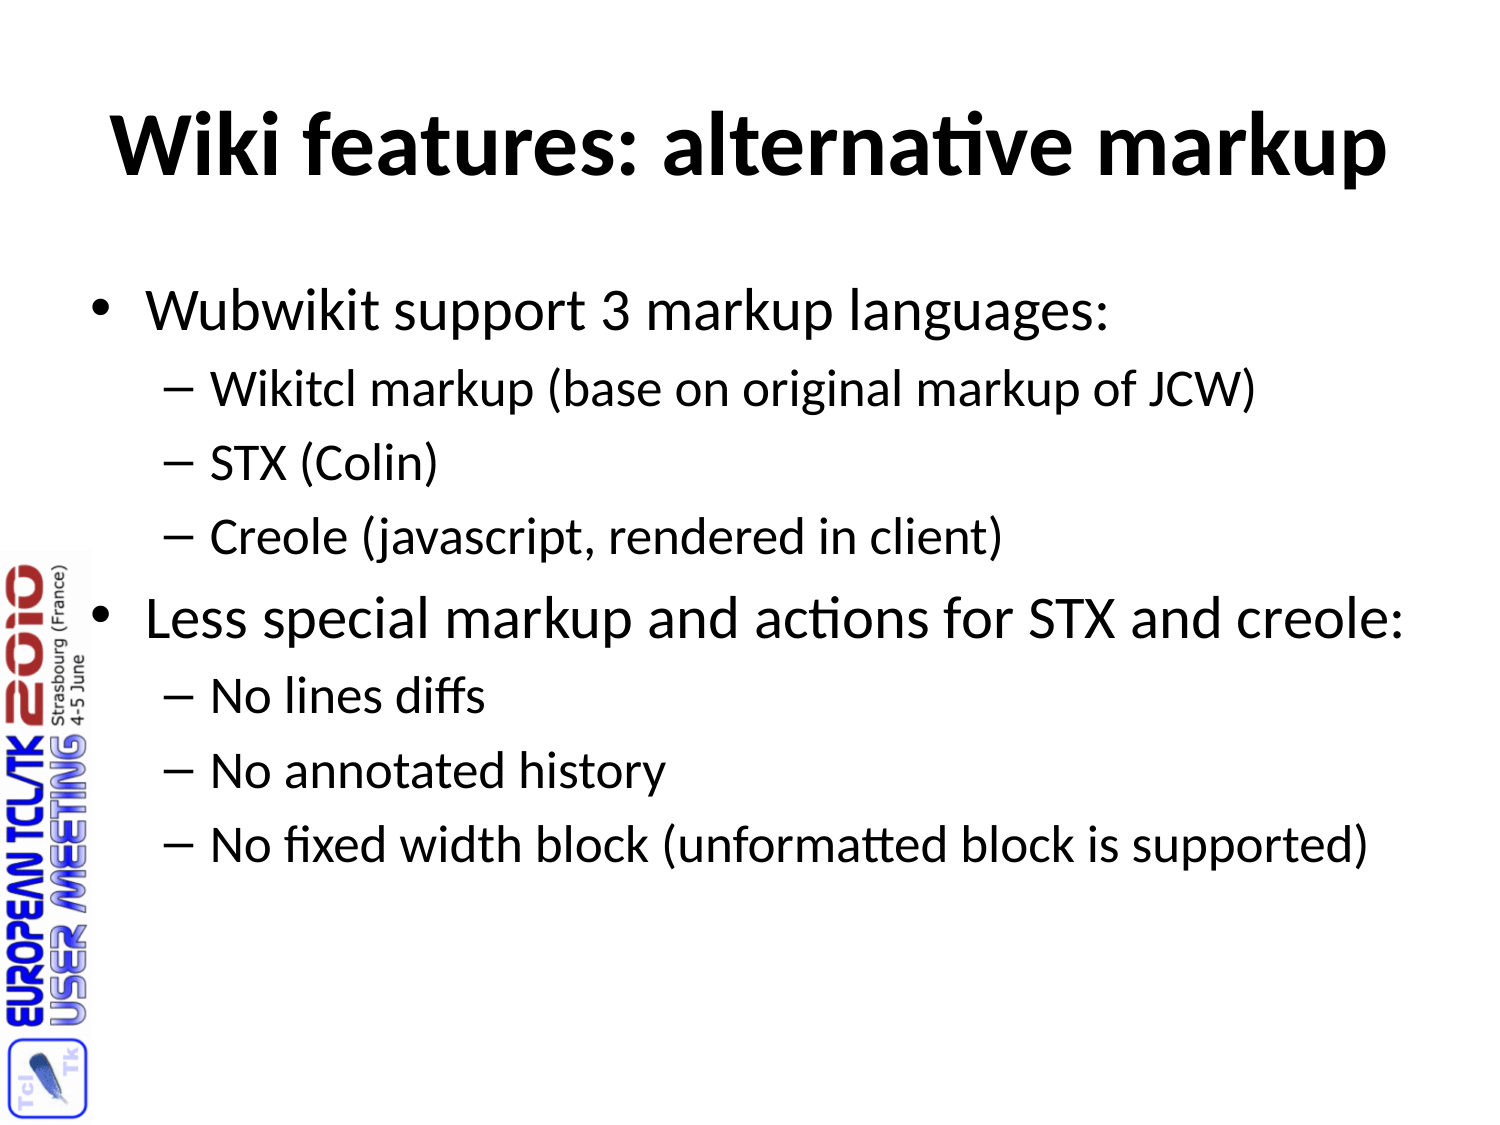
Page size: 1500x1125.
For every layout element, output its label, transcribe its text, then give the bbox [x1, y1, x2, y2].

picture [0, 550, 334, 1124]
title Wiki features: alternative markup [75, 45, 1425, 233]
list Wubwikit support 3 markup languages: Wikitcl markup (base on original markup of JCW) STX (Colin) Creole (javascript, rendered in client) Less special markup and actions for STX and creole: No lines diffs No annotated history No fixed width block (unformatted block is supported) [75, 262, 1425, 1005]
